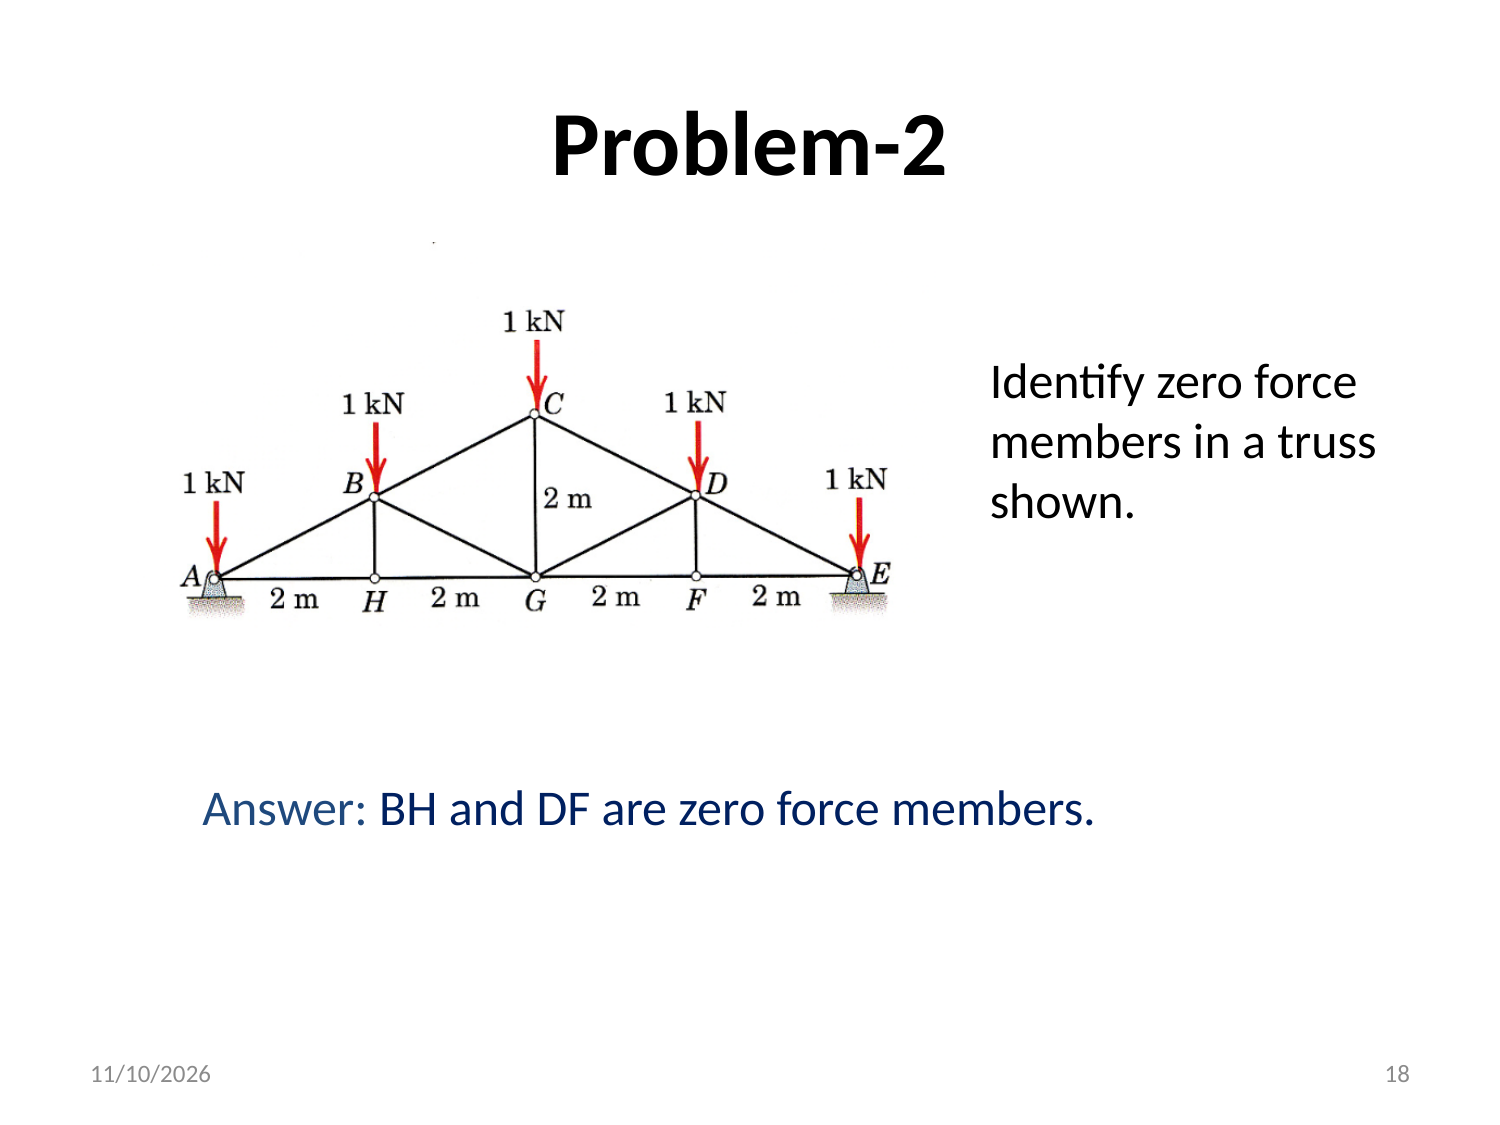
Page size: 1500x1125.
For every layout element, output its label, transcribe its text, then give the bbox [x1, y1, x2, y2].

title Problem-2 [75, 45, 1425, 233]
picture [137, 241, 955, 630]
slide_number 18 [1074, 1042, 1425, 1103]
text_box Identify zero force members in a truss shown. [975, 341, 1400, 537]
text_box Answer: BH and DF are zero force members. [187, 768, 1250, 843]
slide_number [75, 1042, 425, 1103]
